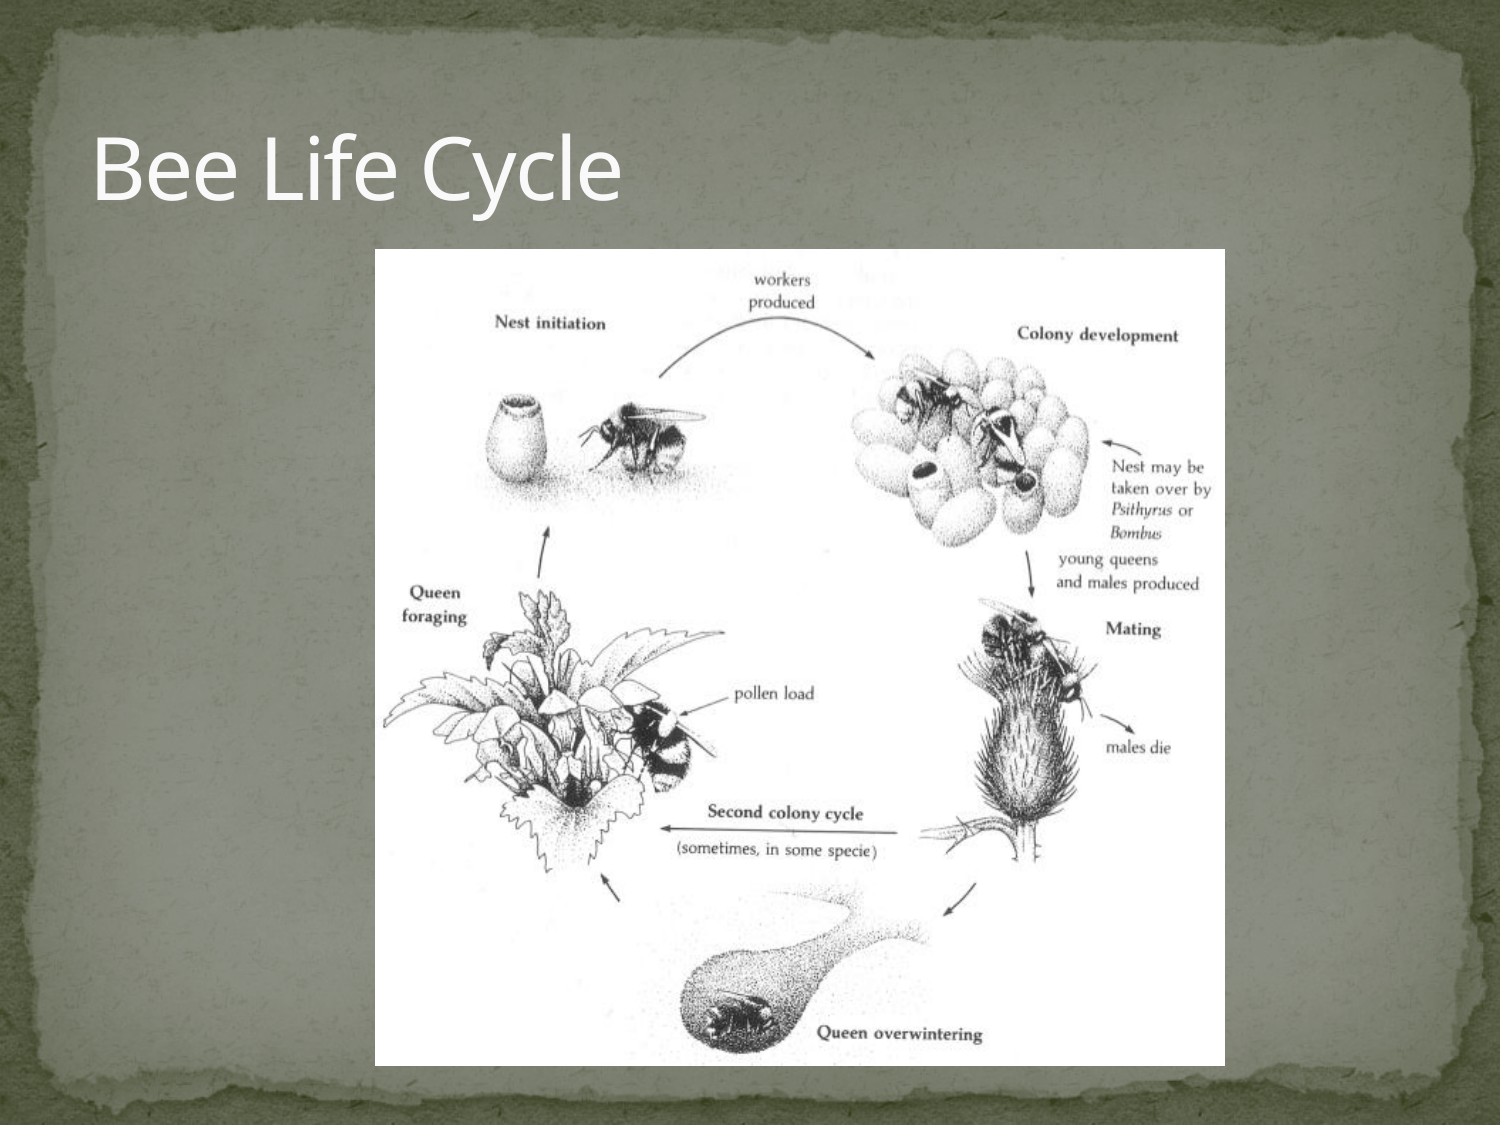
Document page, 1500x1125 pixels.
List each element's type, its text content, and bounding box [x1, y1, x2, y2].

title Bee Life Cycle [74, 24, 1425, 225]
picture [375, 249, 1225, 1066]
